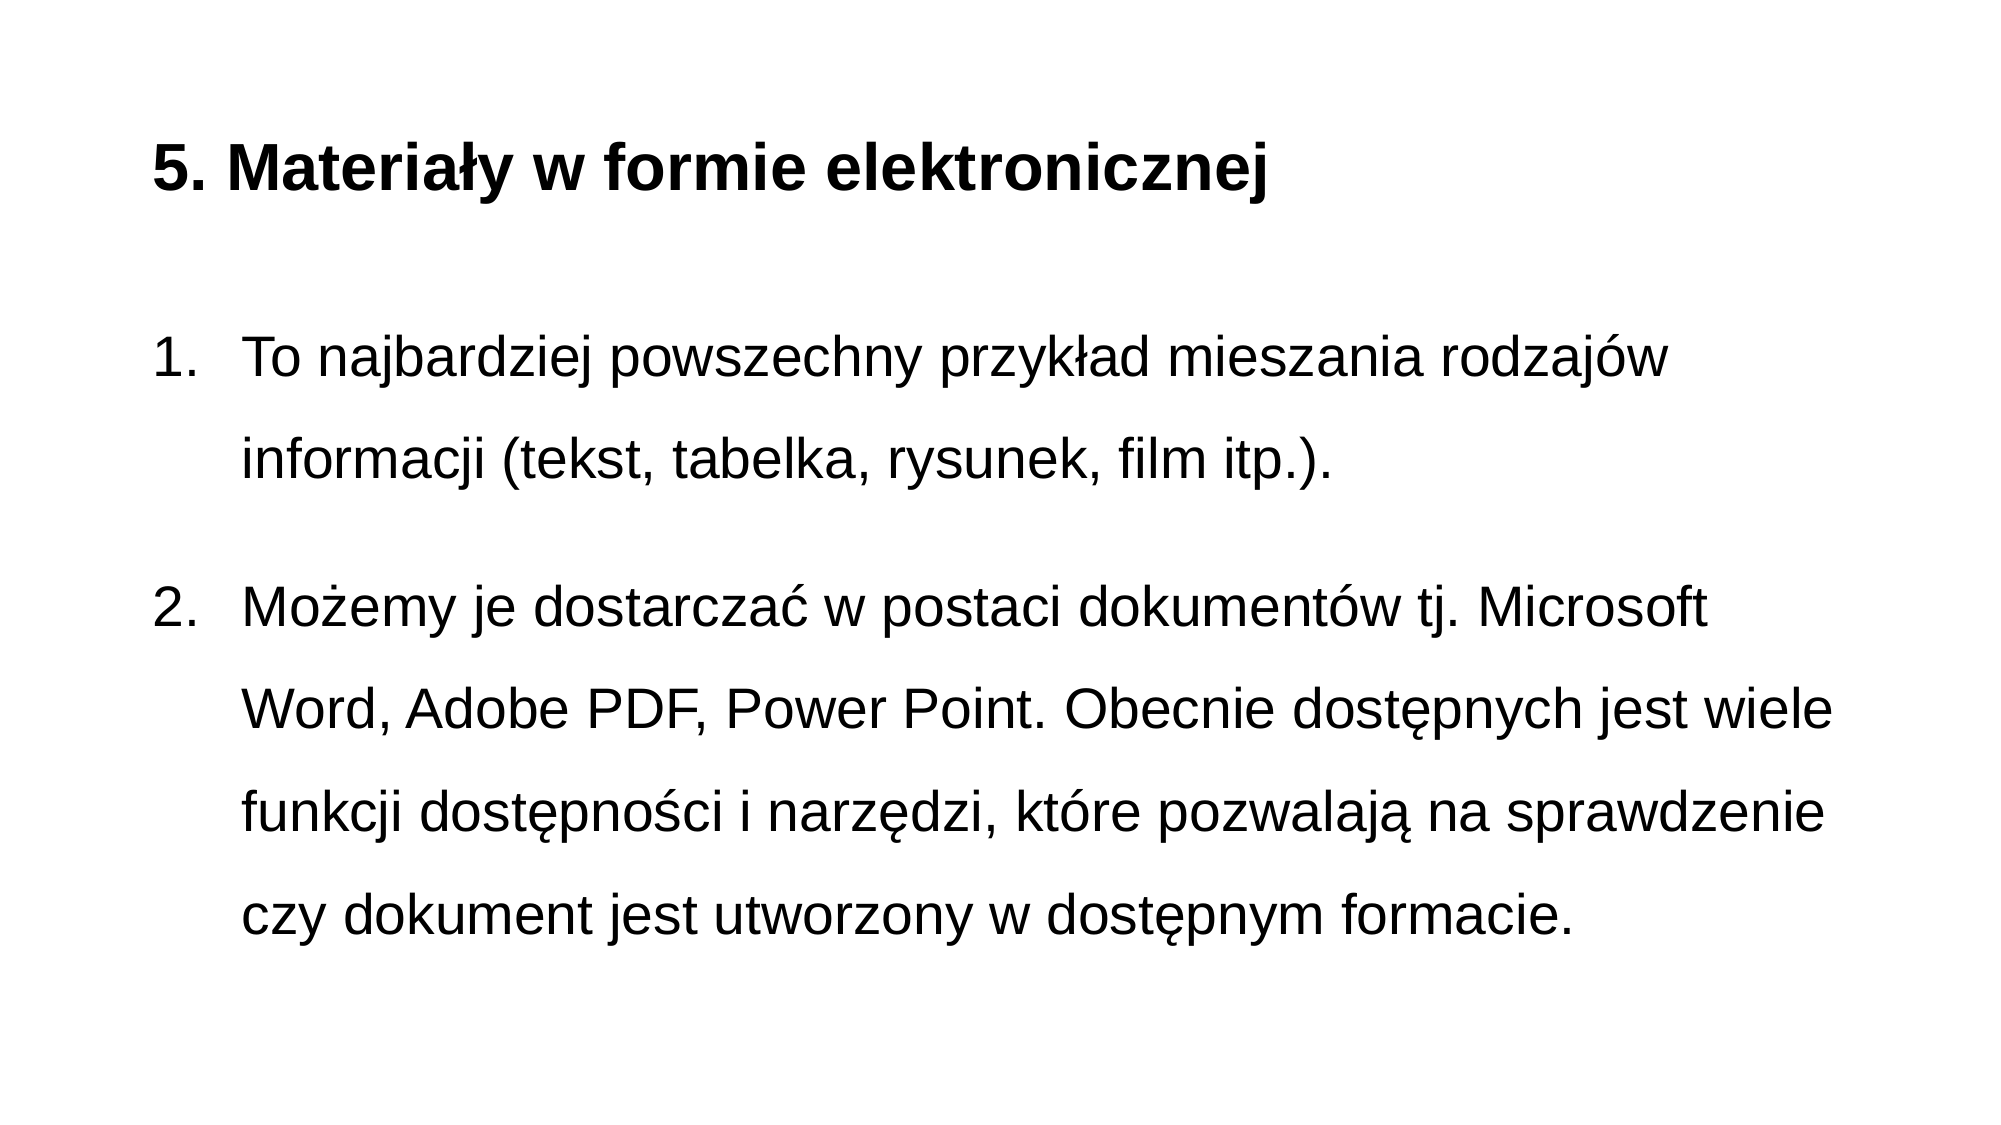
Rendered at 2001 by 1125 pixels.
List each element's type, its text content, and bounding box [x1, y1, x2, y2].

list To najbardziej powszechny przykład mieszania rodzajów informacji (tekst, tabelka, rysunek, film itp.). Możemy je dostarczać w postaci dokumentów tj. Microsoft Word, Adobe PDF, Power Point. Obecnie dostępnych jest wiele funkcji dostępności i narzędzi, które pozwalają na sprawdzenie czy dokument jest utworzony w dostępnym formacie. [137, 278, 1863, 995]
title 5. Materiały w formie elektronicznej [137, 59, 1863, 278]
